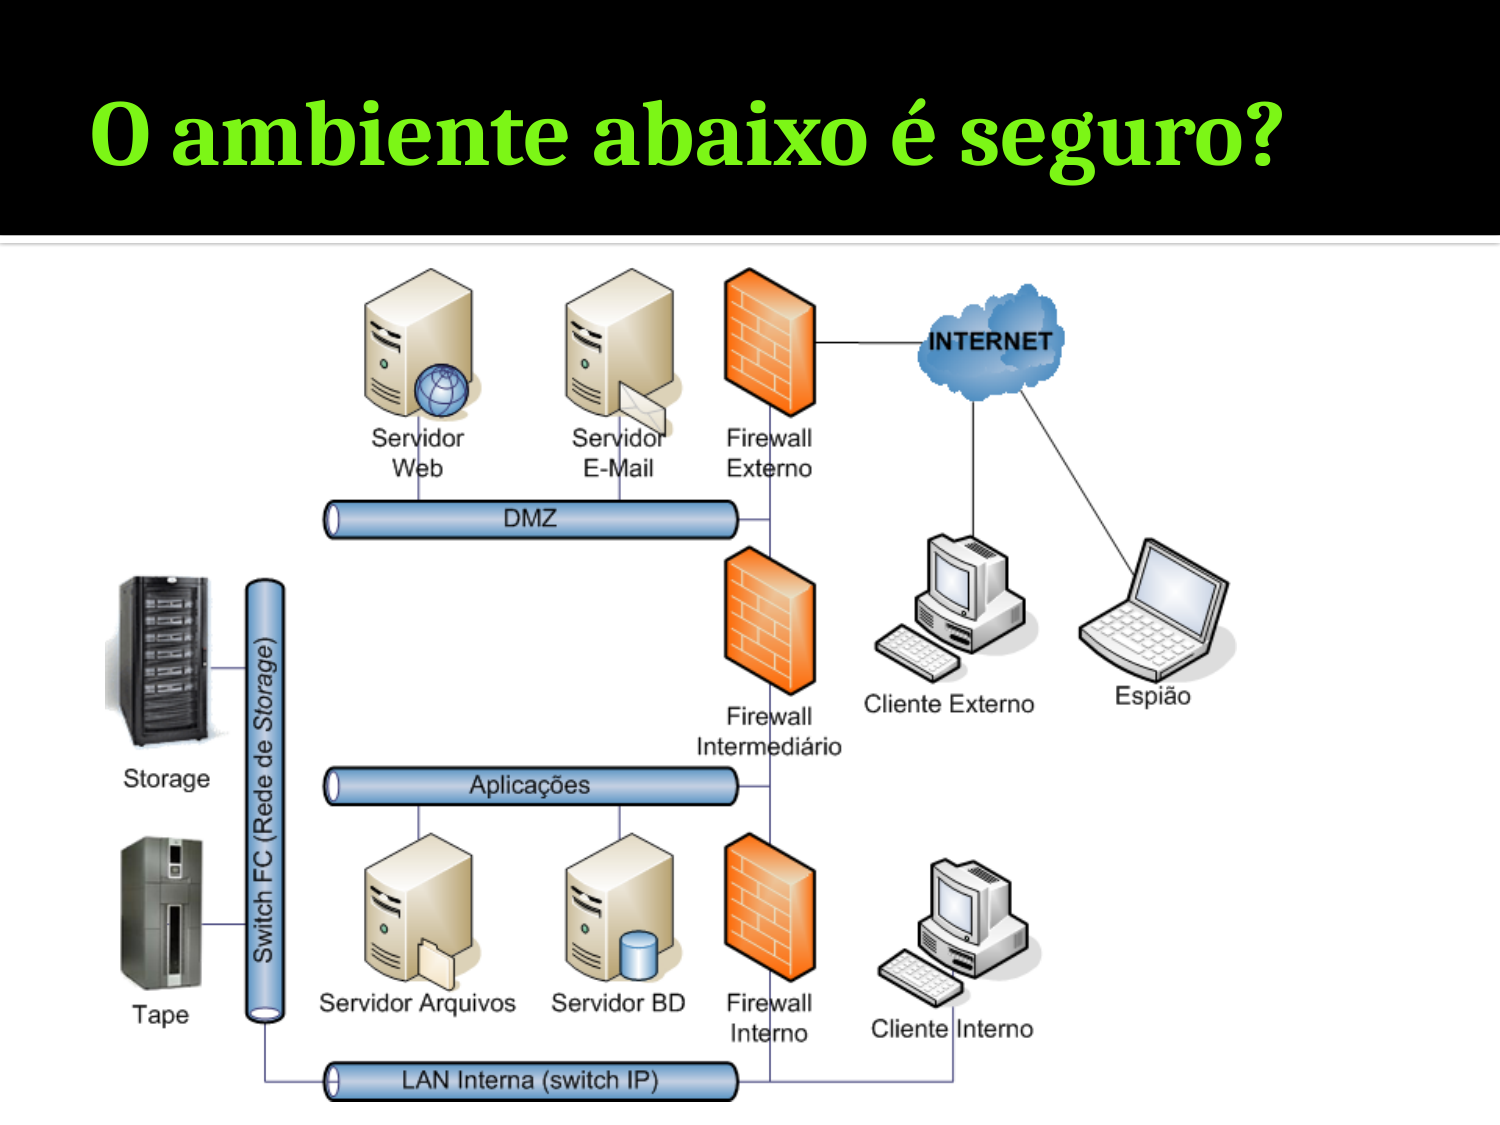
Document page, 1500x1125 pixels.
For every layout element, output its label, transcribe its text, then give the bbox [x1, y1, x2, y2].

title O ambiente abaixo é seguro? [75, 25, 1425, 231]
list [105, 267, 1237, 1102]
